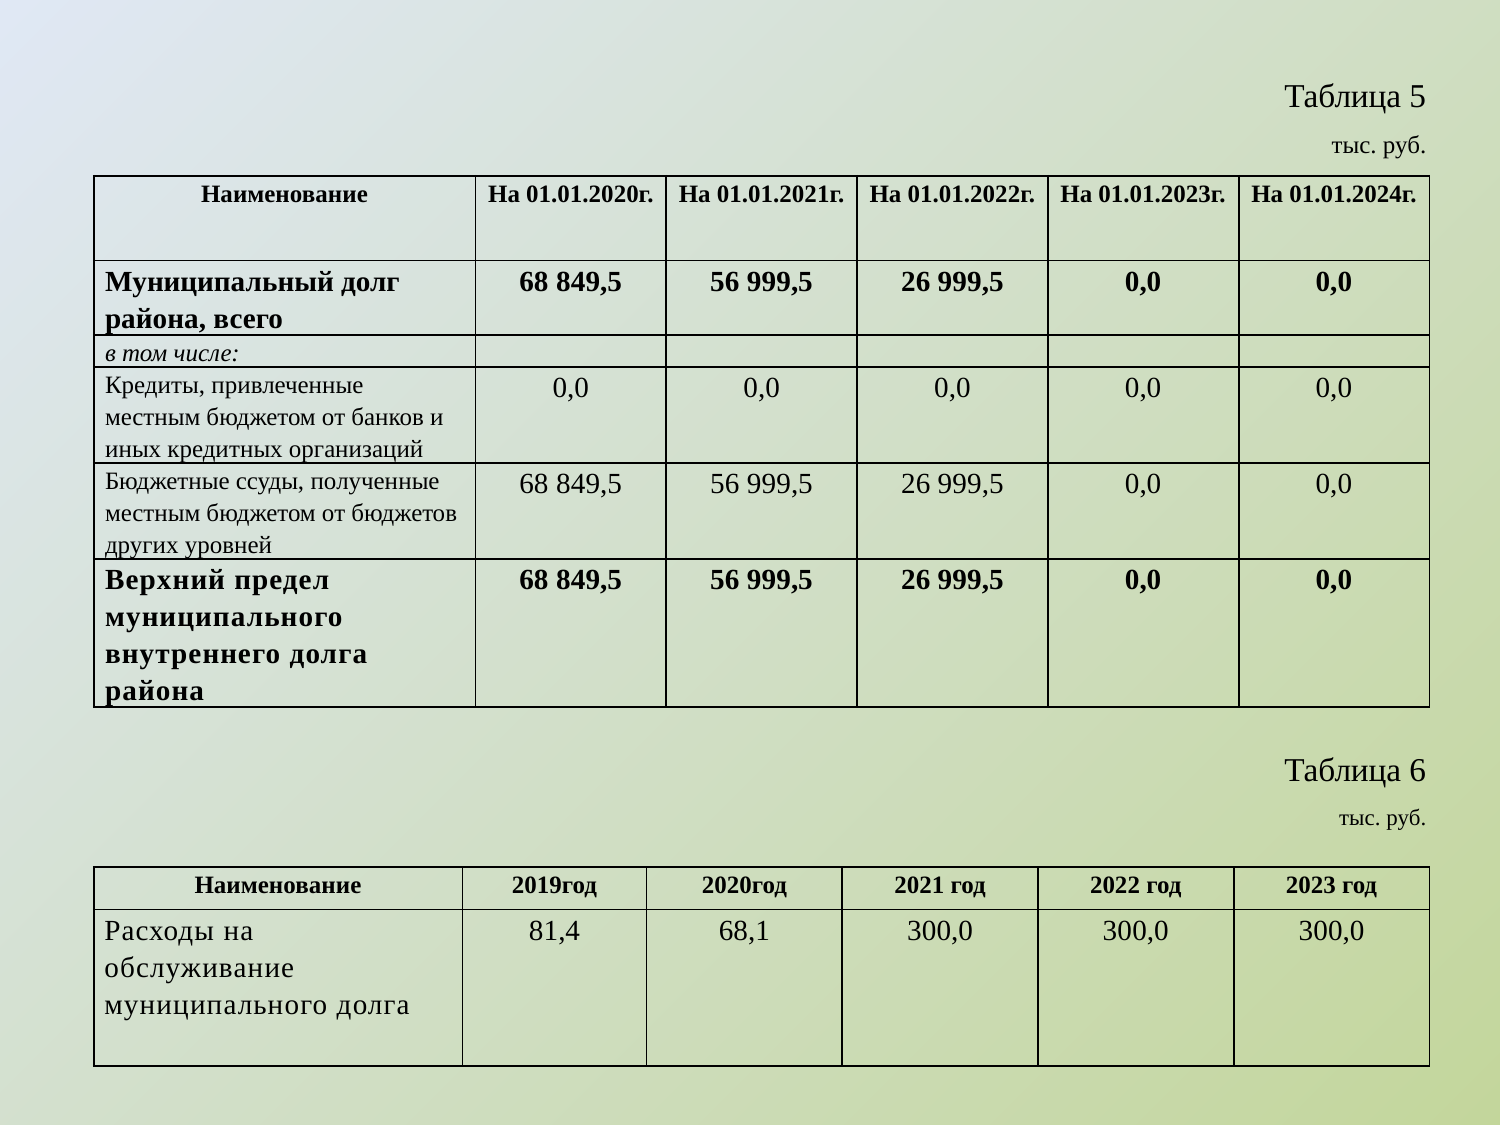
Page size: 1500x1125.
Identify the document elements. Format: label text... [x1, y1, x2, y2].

table_header Наименование [95, 868, 462, 909]
table_cell 68,1 [647, 910, 841, 1065]
table_cell Расходы на обслуживание муниципального долга [95, 910, 462, 1065]
table_header 2022 год [1039, 868, 1233, 909]
table_cell 300,0 [1235, 910, 1429, 1065]
table_cell 300,0 [843, 910, 1037, 1065]
table_header 2019год [463, 868, 646, 909]
table_cell 300,0 [1039, 910, 1233, 1065]
text_box Таблица 5 тыс. руб. Таблица 6 тыс. руб. [46, 66, 1442, 838]
table_cell 81,4 [463, 910, 646, 1065]
table_header 2020год [647, 868, 841, 909]
table_header 2023 год [1235, 868, 1429, 909]
table_header 2021 год [843, 868, 1037, 909]
